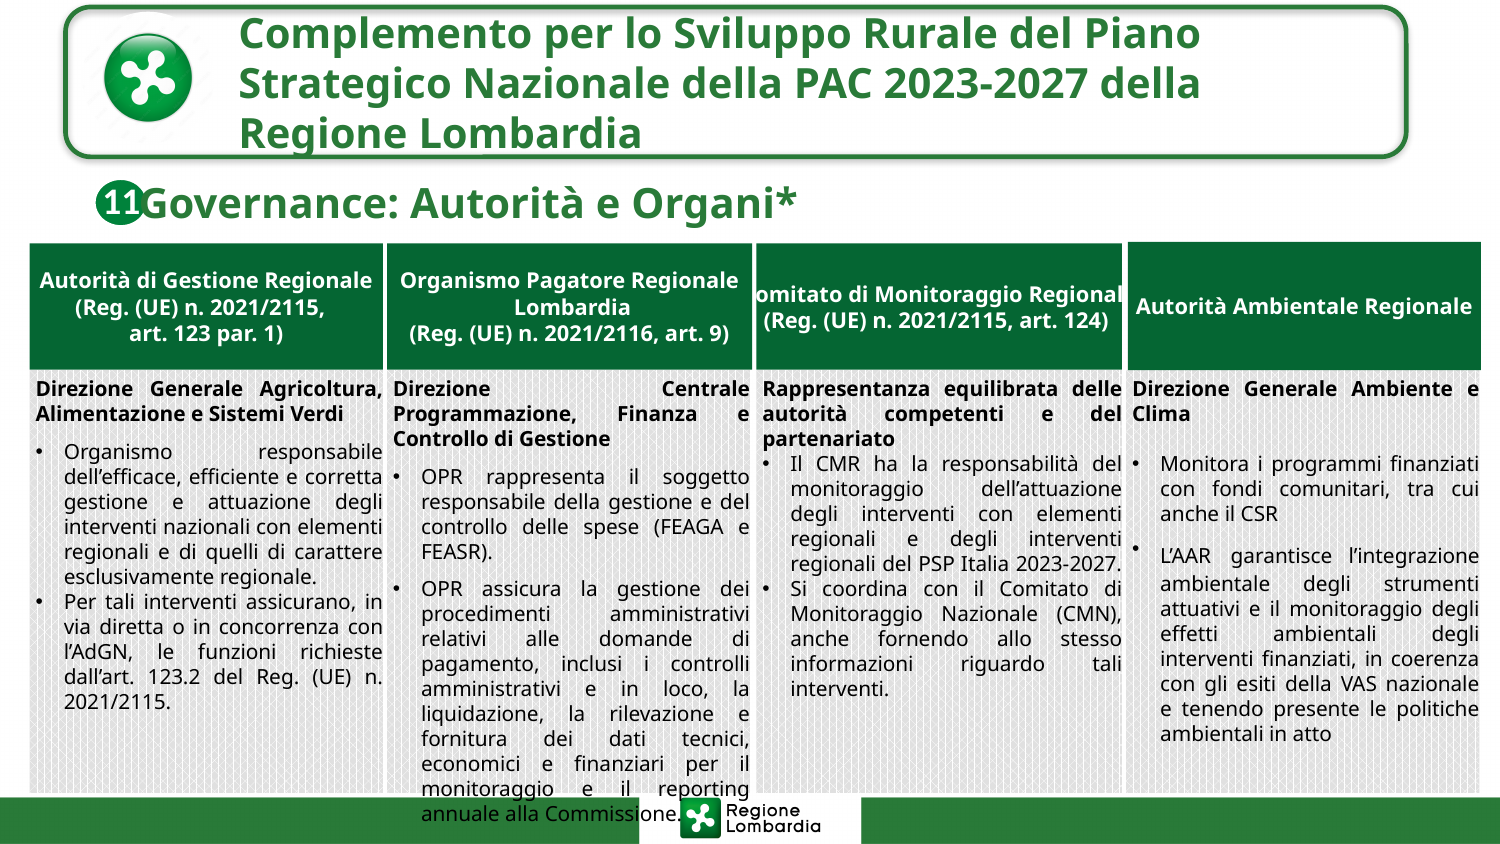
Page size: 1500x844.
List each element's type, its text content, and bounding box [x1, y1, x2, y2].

text_box Autorità Ambientale Regionale [1127, 241, 1481, 371]
text_box 11 [87, 169, 215, 230]
text_box Direzione Generale Agricoltura, Alimentazione e Sistemi Verdi Organismo responsabile dell’efficace, efficiente e corretta gestione e attuazione degli interventi nazionali con elementi regionali e di quelli di carattere esclusivamente regionale. Per tali interventi assicurano, in via diretta o in concorrenza con l’AdGN, le funzioni richieste dall’art. 123.2 del Reg. (UE) n. 2021/2115. [29, 370, 383, 793]
picture [0, 0, 1500, 844]
title Complemento per lo Sviluppo Rurale del Piano Strategico Nazionale della PAC 2023-2027 della Regione Lombardia [223, 44, 1310, 120]
text_box Direzione Centrale Programmazione, Finanza e Controllo di Gestione OPR rappresenta il soggetto responsabile della gestione e del controllo delle spese (FEAGA e FEASR). OPR assicura la gestione dei procedimenti amministrativi relativi alle domande di pagamento, inclusi i controlli amministrativi e in loco, la liquidazione, la rilevazione e fornitura dei dati tecnici, economici e finanziari per il monitoraggio e il reporting annuale alla Commissione. [387, 370, 750, 793]
text_box Organismo Pagatore Regionale Lombardia (Reg. (UE) n. 2021/2116, art. 9) [387, 243, 753, 370]
text_box Comitato di Monitoraggio Regionale (Reg. (UE) n. 2021/2115, art. 124) [756, 243, 1122, 370]
text_box Direzione Generale Ambiente e Clima Monitora i programmi finanziati con fondi comunitari, tra cui anche il CSR L’AAR garantisce l’integrazione ambientale degli strumenti attuativi e il monitoraggio degli effetti ambientali degli interventi finanziati, in coerenza con gli esiti della VAS nazionale e tenendo presente le politiche ambientali in atto [1126, 370, 1480, 793]
text_box Rappresentanza equilibrata delle autorità competenti e del partenariato Il CMR ha la responsabilità del monitoraggio dell’attuazione degli interventi con elementi regionali e degli interventi regionali del PSP Italia 2023-2027. Si coordina con il Comitato di Monitoraggio Nazionale (CMN), anche fornendo allo stesso informazioni riguardo tali interventi. [756, 370, 1122, 793]
text_box Autorità di Gestione Regionale (Reg. (UE) n. 2021/2115, art. 123 par. 1) [29, 243, 383, 370]
text_box [64, 6, 1407, 158]
text_box Governance: Autorità e Organi* [0, 169, 1020, 234]
